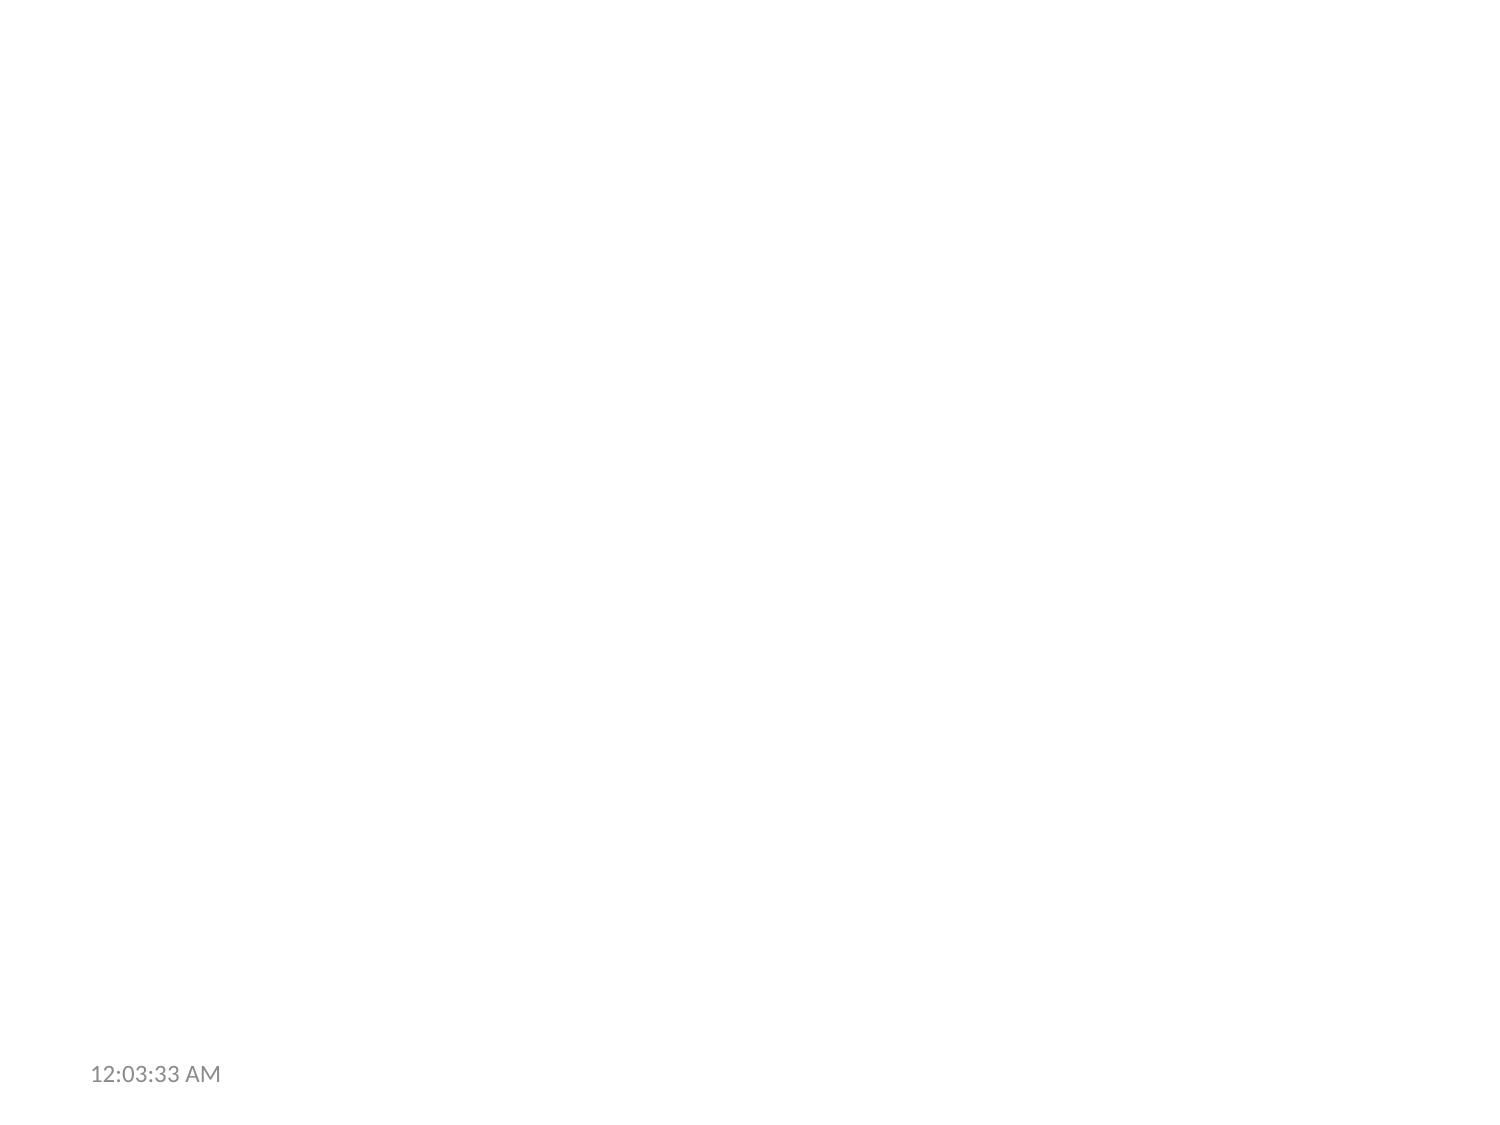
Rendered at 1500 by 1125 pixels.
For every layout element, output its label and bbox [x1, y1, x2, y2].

slide_number [75, 1042, 425, 1103]
